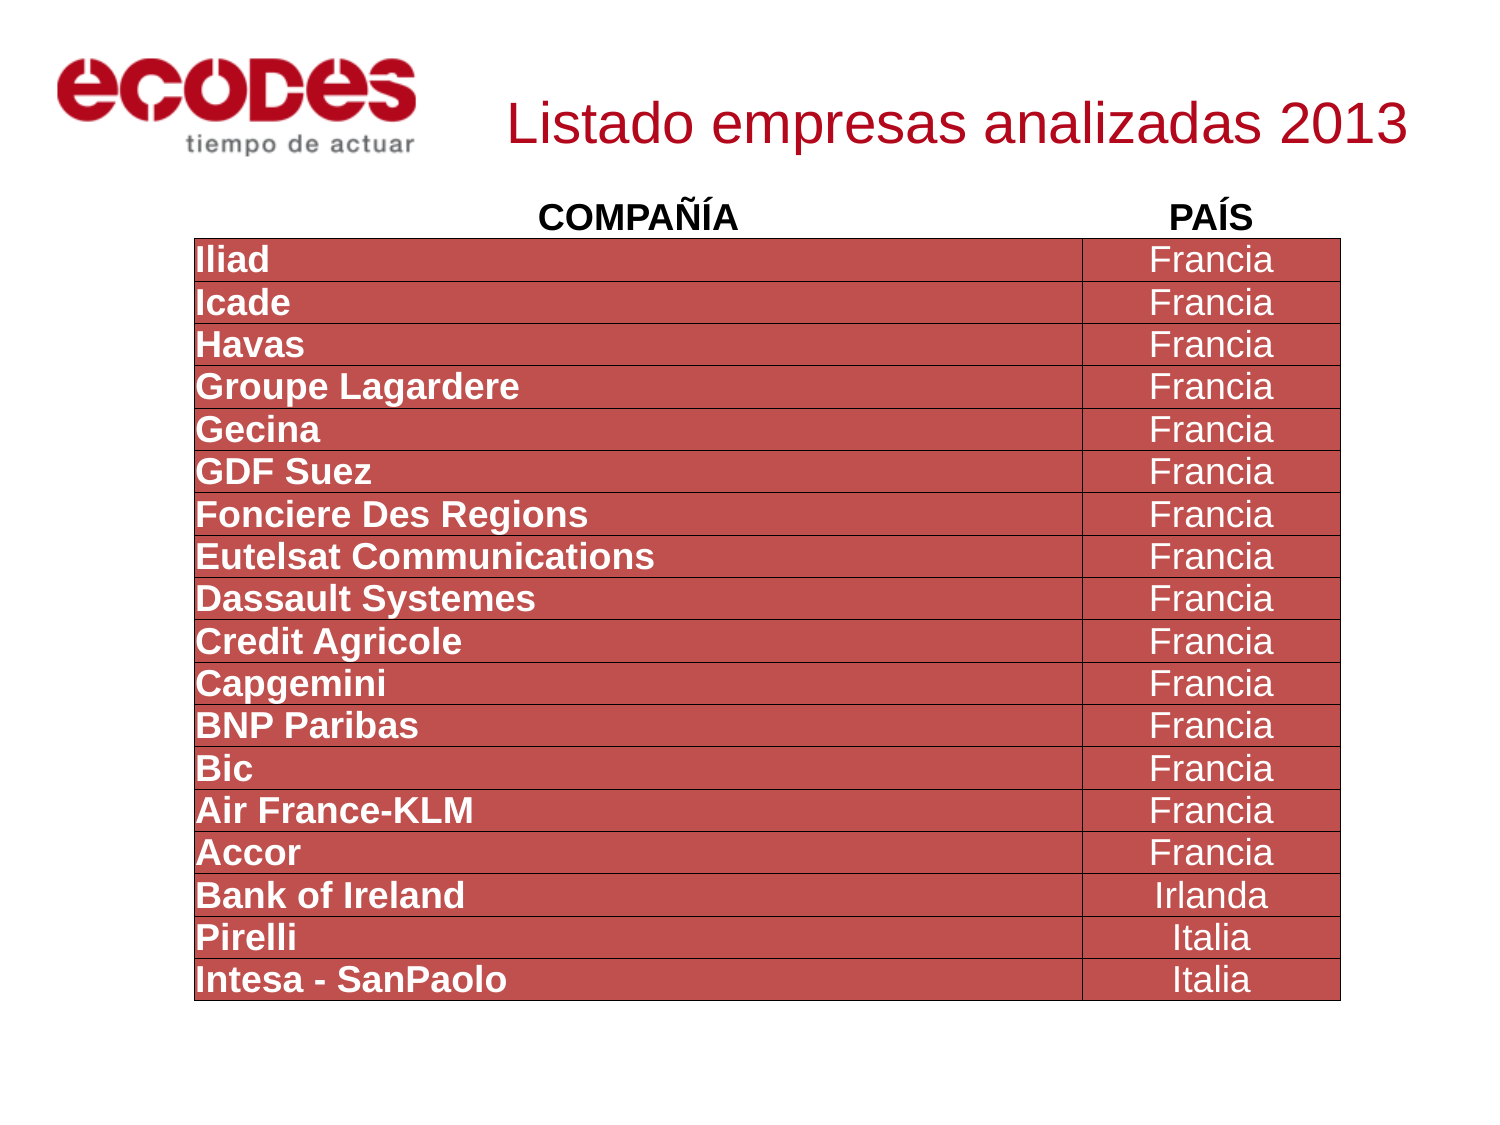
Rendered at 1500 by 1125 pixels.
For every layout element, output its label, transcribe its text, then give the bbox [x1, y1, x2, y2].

table_cell Dassault Systemes [195, 578, 1082, 619]
table_cell Irlanda [1083, 874, 1340, 916]
table_cell Gecina [195, 409, 1082, 450]
table_cell Francia [1083, 239, 1340, 281]
table_cell Eutelsat Communications [195, 536, 1082, 577]
table_cell Francia [1083, 282, 1340, 323]
table_cell Credit Agricole [195, 620, 1082, 662]
table_cell Bank of Ireland [195, 874, 1082, 916]
table_cell Francia [1083, 663, 1340, 704]
picture [53, 54, 427, 163]
table_cell Francia [1083, 366, 1340, 408]
table_header COMPAÑÍA [195, 196, 1082, 238]
table_cell Havas [195, 324, 1082, 365]
table_cell BNP Paribas [195, 705, 1082, 746]
table_cell Francia [1083, 409, 1340, 450]
table_cell Francia [1083, 747, 1340, 789]
table_cell Francia [1083, 578, 1340, 619]
table_cell Francia [1083, 493, 1340, 535]
table_cell Francia [1083, 705, 1340, 746]
table_cell Fonciere Des Regions [195, 493, 1082, 535]
table_cell Italia [1083, 917, 1340, 958]
table_cell GDF Suez [195, 451, 1082, 492]
table_header PAÍS [1082, 196, 1341, 238]
table_cell Accor [195, 832, 1082, 873]
table_cell Italia [1083, 959, 1340, 1000]
table_cell Bic [195, 747, 1082, 789]
table_cell Air France-KLM [195, 790, 1082, 831]
table_cell Intesa - SanPaolo [195, 959, 1082, 1000]
table_cell Francia [1083, 620, 1340, 662]
table_cell Capgemini [195, 663, 1082, 704]
table_cell Iliad [195, 239, 1082, 281]
table_cell Icade [195, 282, 1082, 323]
table_cell Francia [1083, 536, 1340, 577]
table_cell Francia [1083, 790, 1340, 831]
text_box Listado empresas analizadas 2013 [490, 77, 1425, 163]
table_cell Francia [1083, 832, 1340, 873]
table_cell Francia [1083, 451, 1340, 492]
table_cell Groupe Lagardere [195, 366, 1082, 408]
table_cell Francia [1083, 324, 1340, 365]
table_cell Pirelli [195, 917, 1082, 958]
